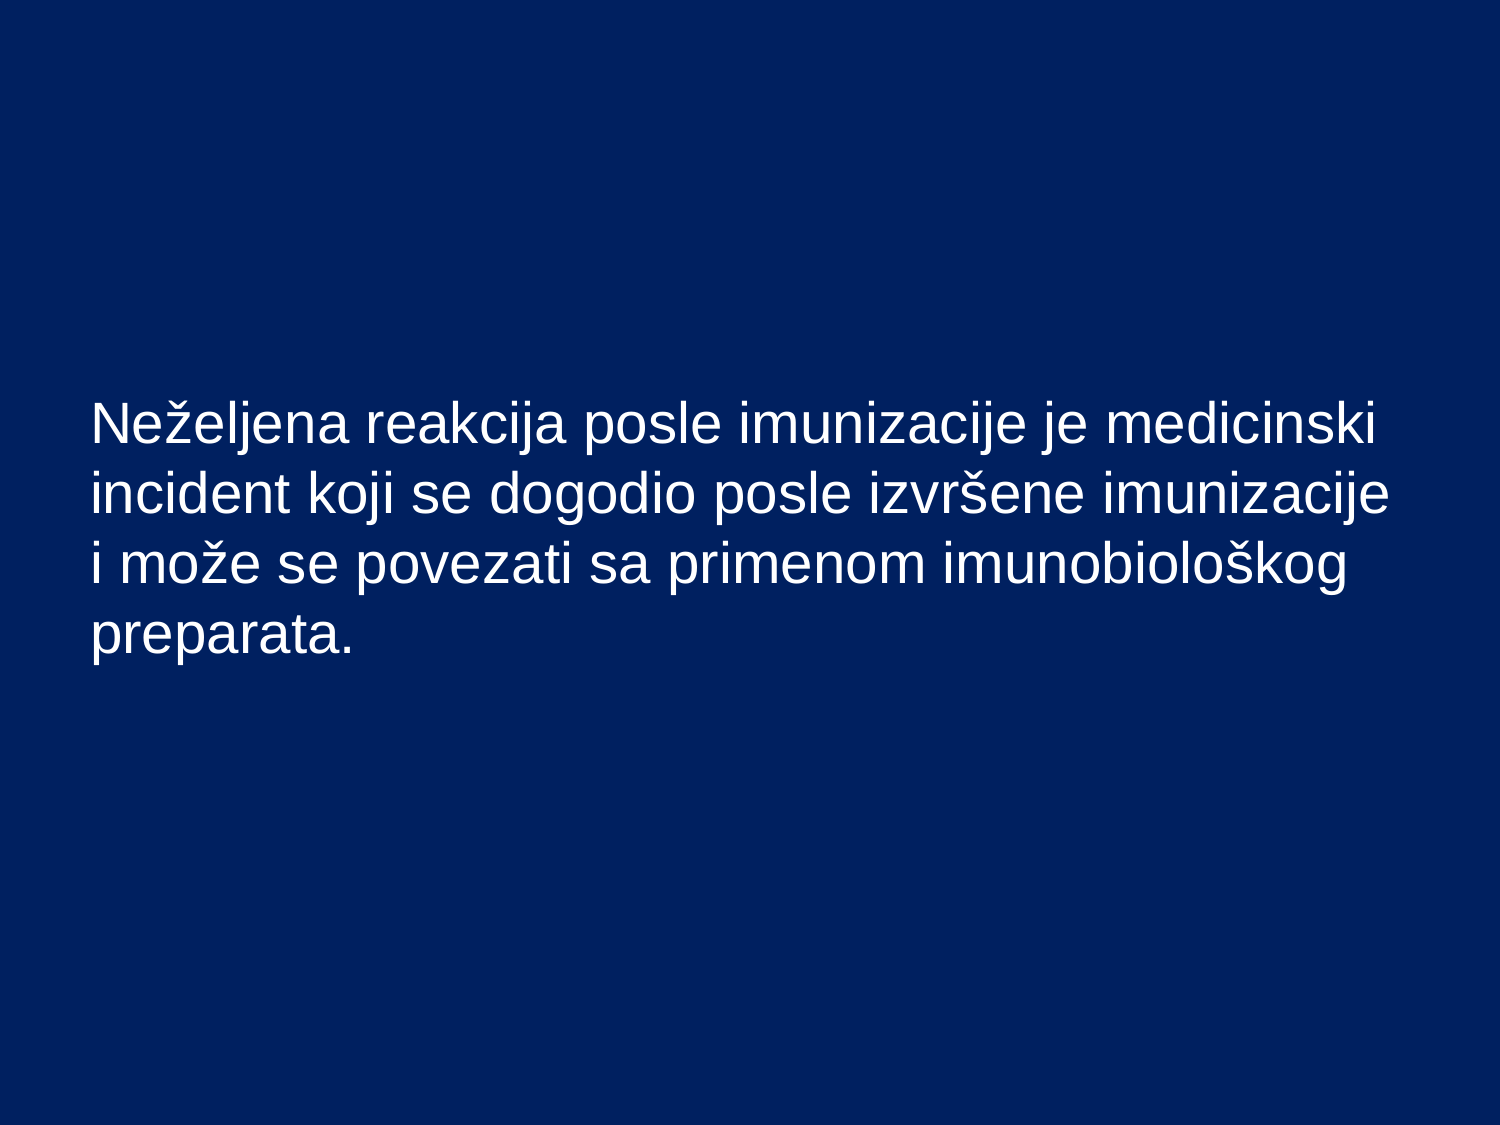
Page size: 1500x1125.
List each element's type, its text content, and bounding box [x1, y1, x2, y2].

title Neželjena reakcija posle imunizacije je medicinski incident koji se dogodio posle izvršene imunizacije i može se povezati sa primenom imunobiološkog preparata. [75, 112, 1425, 938]
